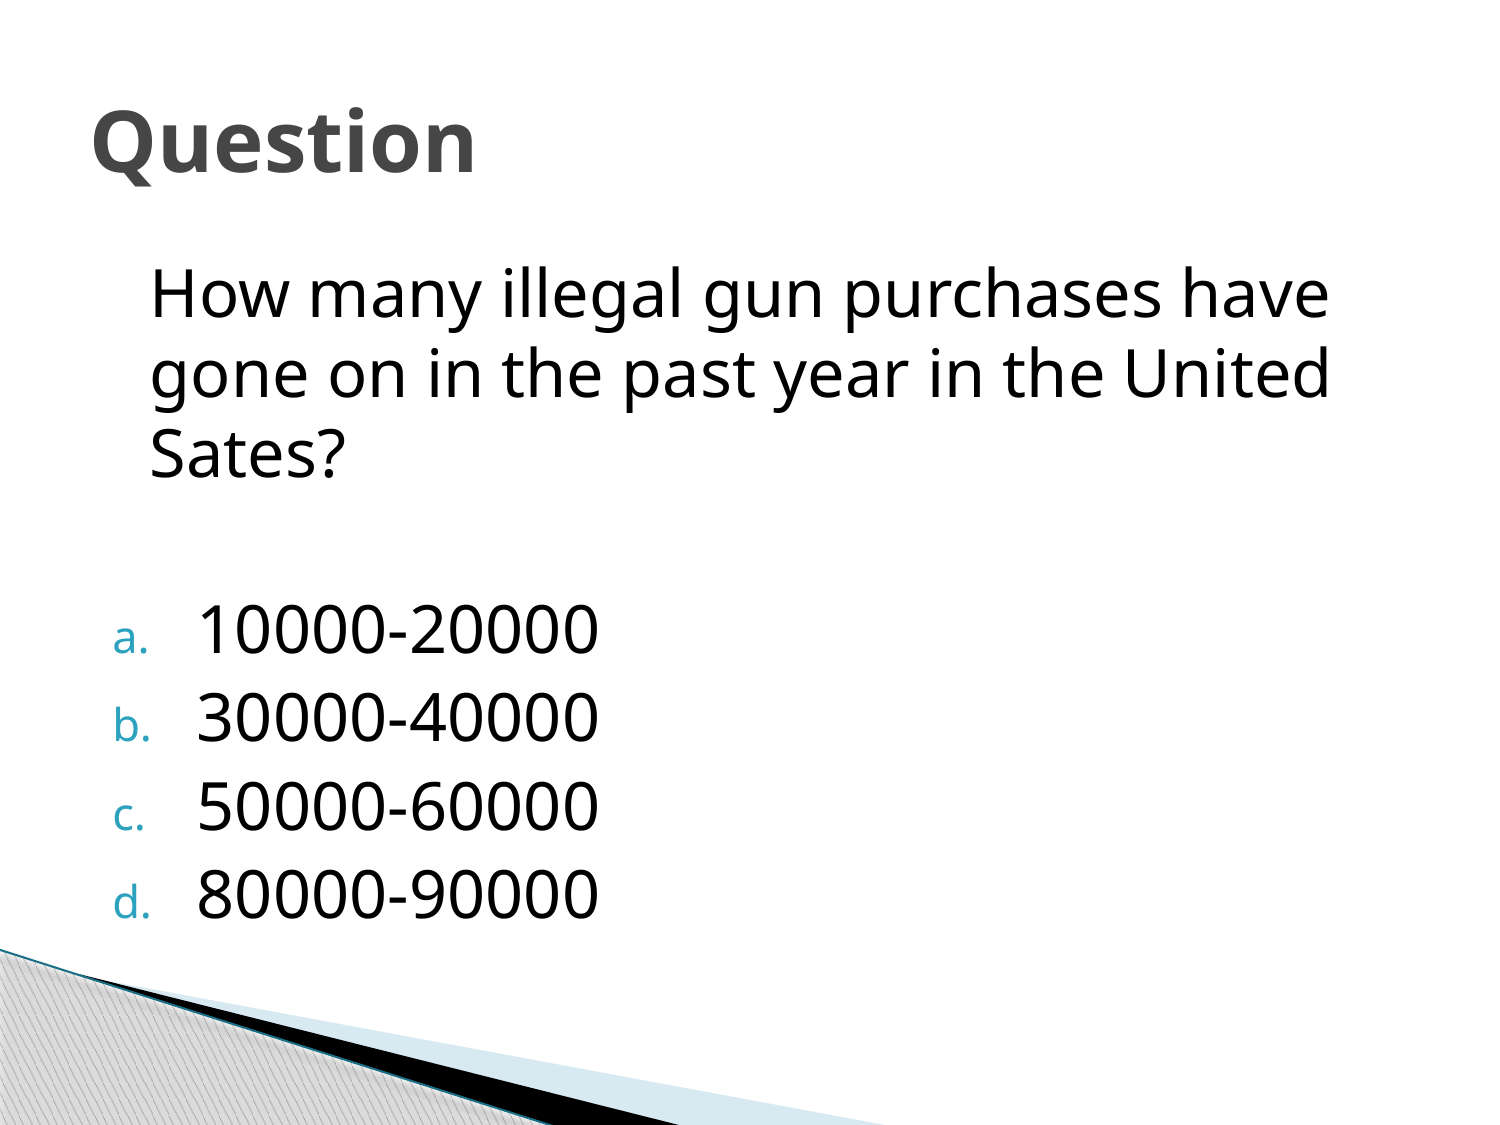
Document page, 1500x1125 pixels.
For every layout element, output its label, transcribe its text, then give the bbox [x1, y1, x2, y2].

title Question [75, 45, 1425, 233]
list How many illegal gun purchases have gone on in the past year in the United Sates? 10000-20000 30000-40000 50000-60000 80000-90000 [75, 243, 1425, 986]
